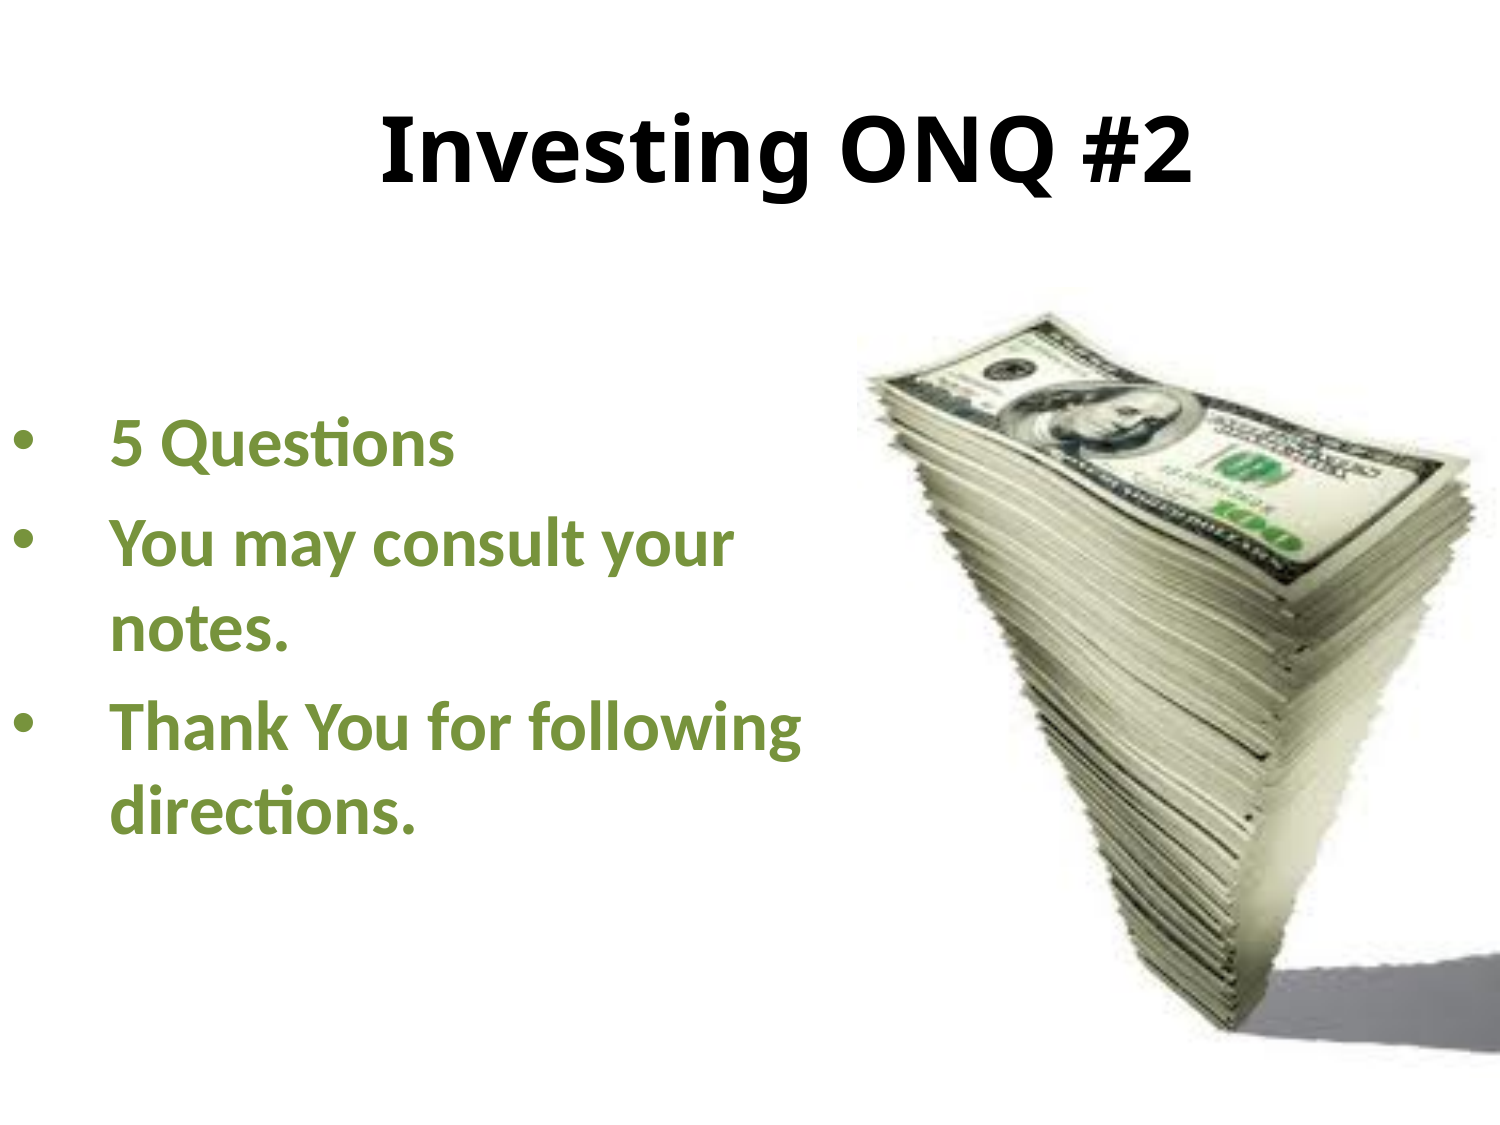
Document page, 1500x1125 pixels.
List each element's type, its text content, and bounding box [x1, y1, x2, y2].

picture [857, 287, 1500, 1078]
subtitle 5 Questions You may consult your notes. Thank You for following directions. [0, 388, 852, 863]
title Investing ONQ #2 [150, 24, 1425, 267]
